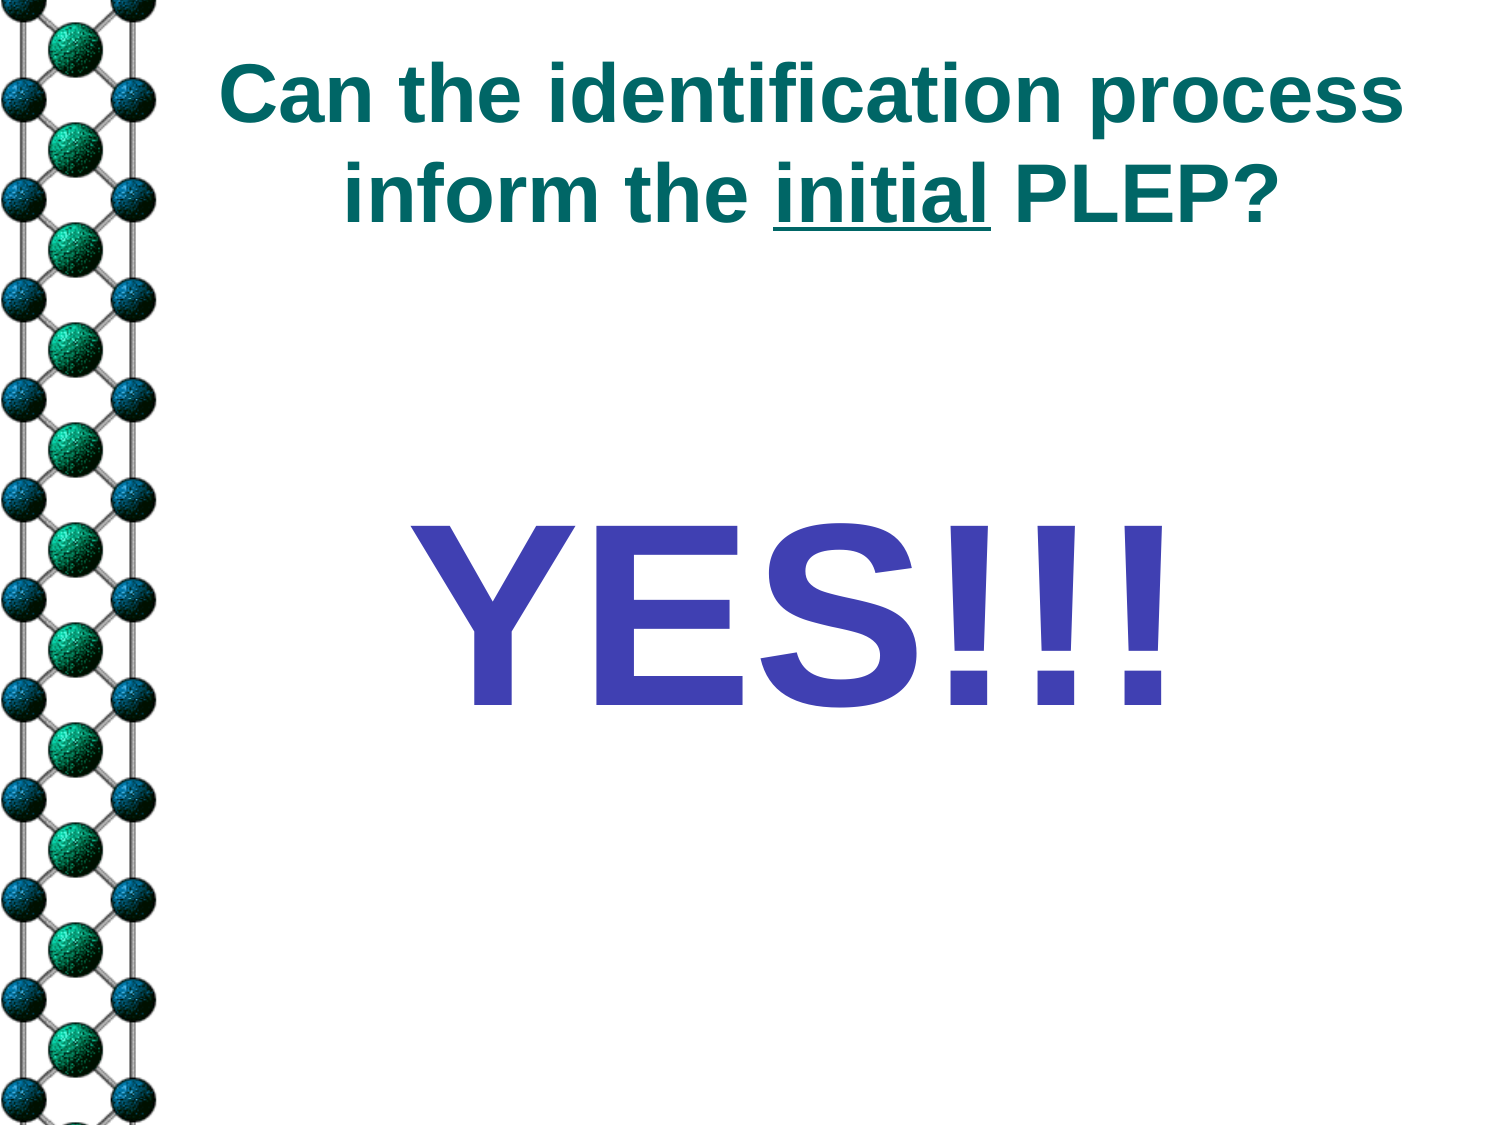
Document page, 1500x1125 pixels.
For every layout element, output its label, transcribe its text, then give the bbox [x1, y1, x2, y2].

text_box YES!!! [391, 437, 1203, 765]
title Can the identification process inform the initial PLEP? [199, 44, 1426, 233]
picture [0, 0, 1500, 1125]
